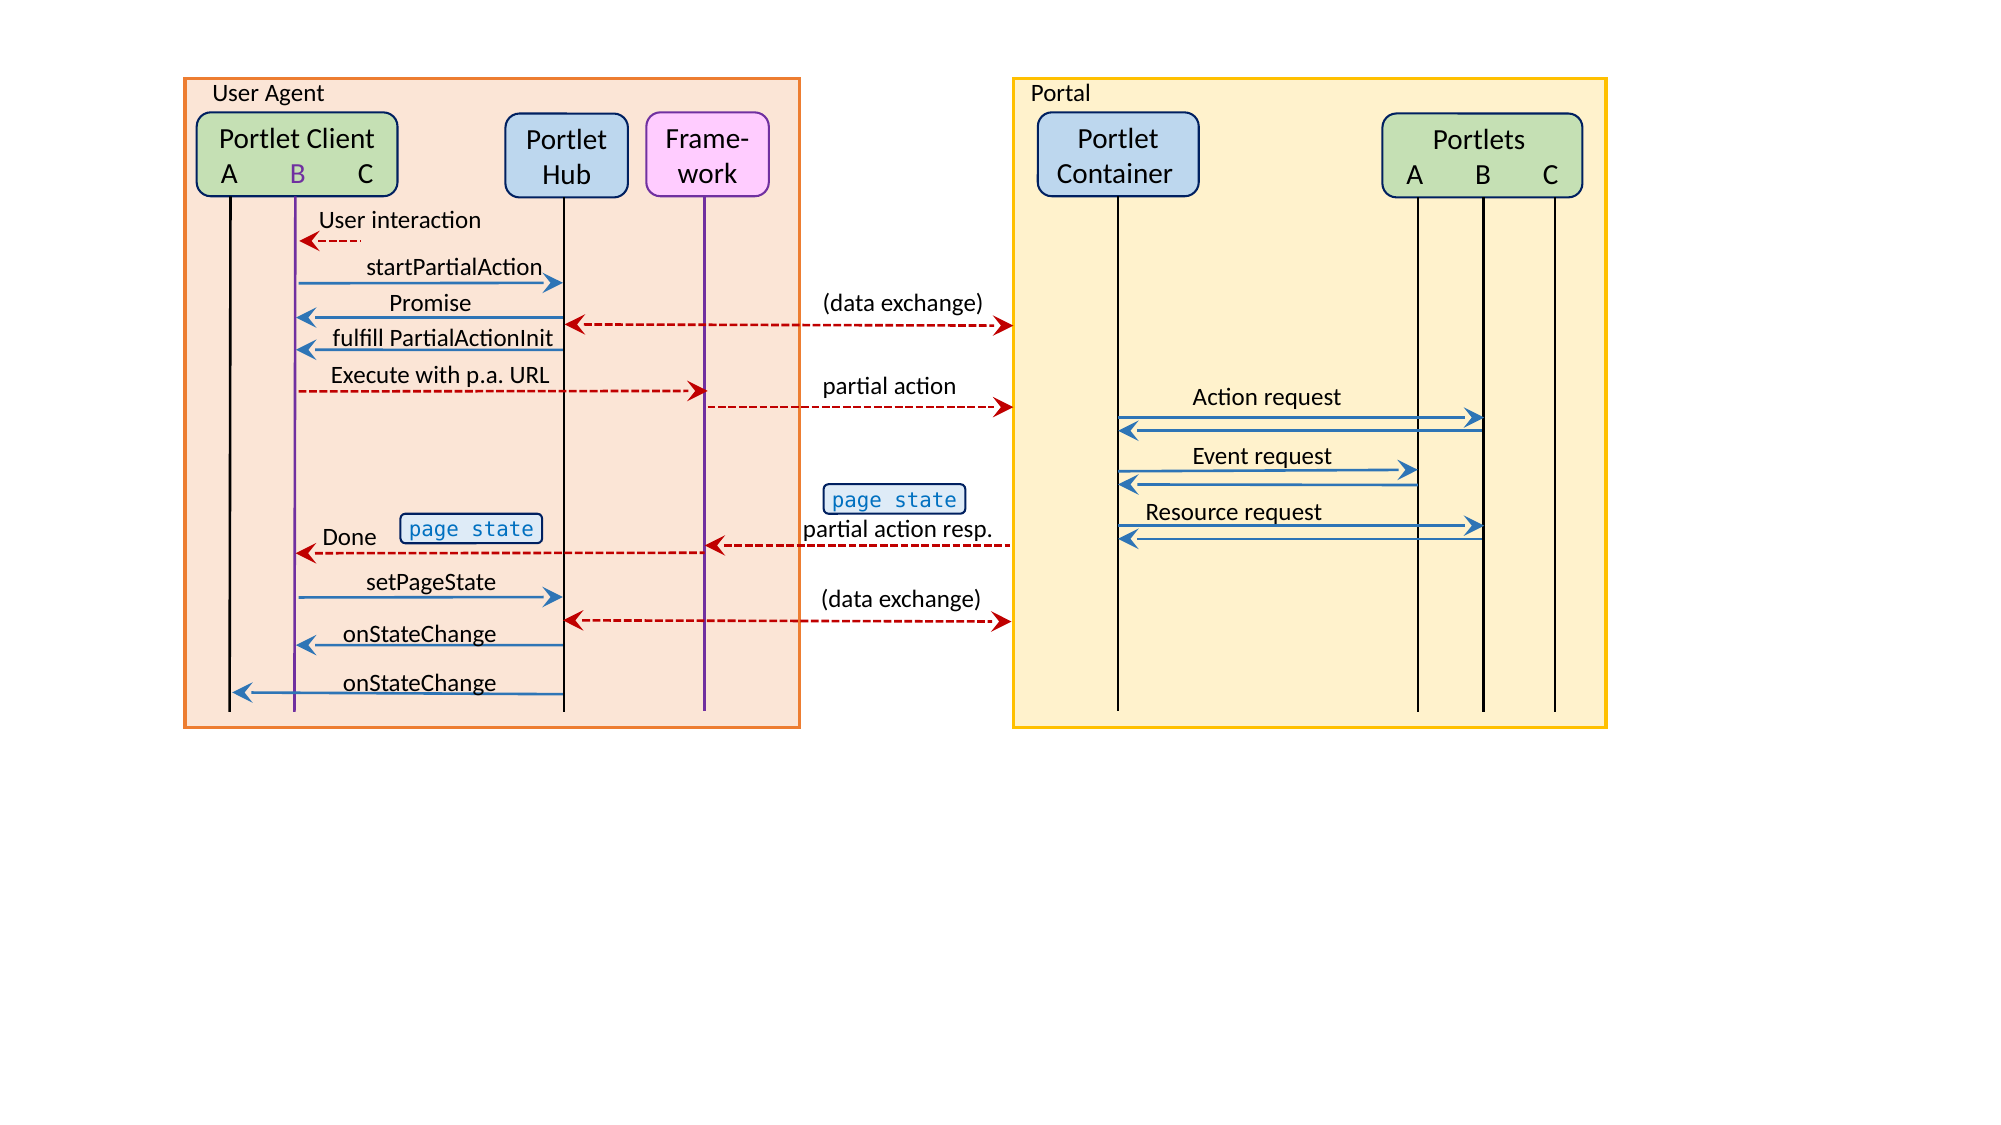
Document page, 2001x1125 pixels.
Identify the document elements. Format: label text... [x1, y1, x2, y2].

text_box Event request [1177, 472, 1348, 478]
text_box Resource request [1130, 488, 1338, 525]
text_box (data exchange) [806, 574, 997, 620]
text_box fulfill PartialActionInit [317, 318, 563, 349]
text_box User Agent [197, 68, 340, 114]
text_box onStateChange [328, 609, 512, 645]
text_box Promise [374, 278, 487, 282]
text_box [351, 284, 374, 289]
text_box partial action resp. [788, 505, 1009, 545]
text_box [184, 77, 800, 729]
text_box Execute with p.a. URL [316, 351, 563, 390]
text_box startPartialAction [351, 243, 559, 282]
text_box Execute with p.a. URL [316, 392, 563, 397]
text_box User interaction [303, 196, 497, 241]
text_box Done [307, 554, 393, 559]
text_box [1012, 77, 1607, 729]
text_box setPageState [351, 598, 512, 603]
text_box Portlet Client A B C [195, 111, 399, 198]
text_box (data exchange) [807, 278, 999, 324]
text_box page state [822, 483, 967, 515]
text_box Portlets A B C [1381, 112, 1584, 199]
text_box partial action resp. [788, 546, 1009, 550]
text_box Resource request [1130, 526, 1338, 534]
text_box onStateChange [328, 695, 512, 704]
text_box partial action [807, 361, 972, 407]
text_box Portal [1016, 69, 1106, 114]
text_box Portlet Hub [504, 112, 629, 199]
text_box Done [307, 513, 393, 552]
text_box Event request [1177, 432, 1348, 469]
text_box onStateChange [328, 646, 512, 655]
text_box page state [399, 512, 544, 545]
text_box setPageState [351, 557, 512, 596]
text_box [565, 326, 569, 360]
text_box onStateChange [328, 658, 512, 692]
text_box Portlet Container [1036, 111, 1200, 198]
text_box startPartialAction [487, 284, 559, 289]
text_box Frame- work [645, 111, 770, 198]
text_box Action request [1177, 373, 1357, 417]
text_box Promise [374, 284, 487, 314]
